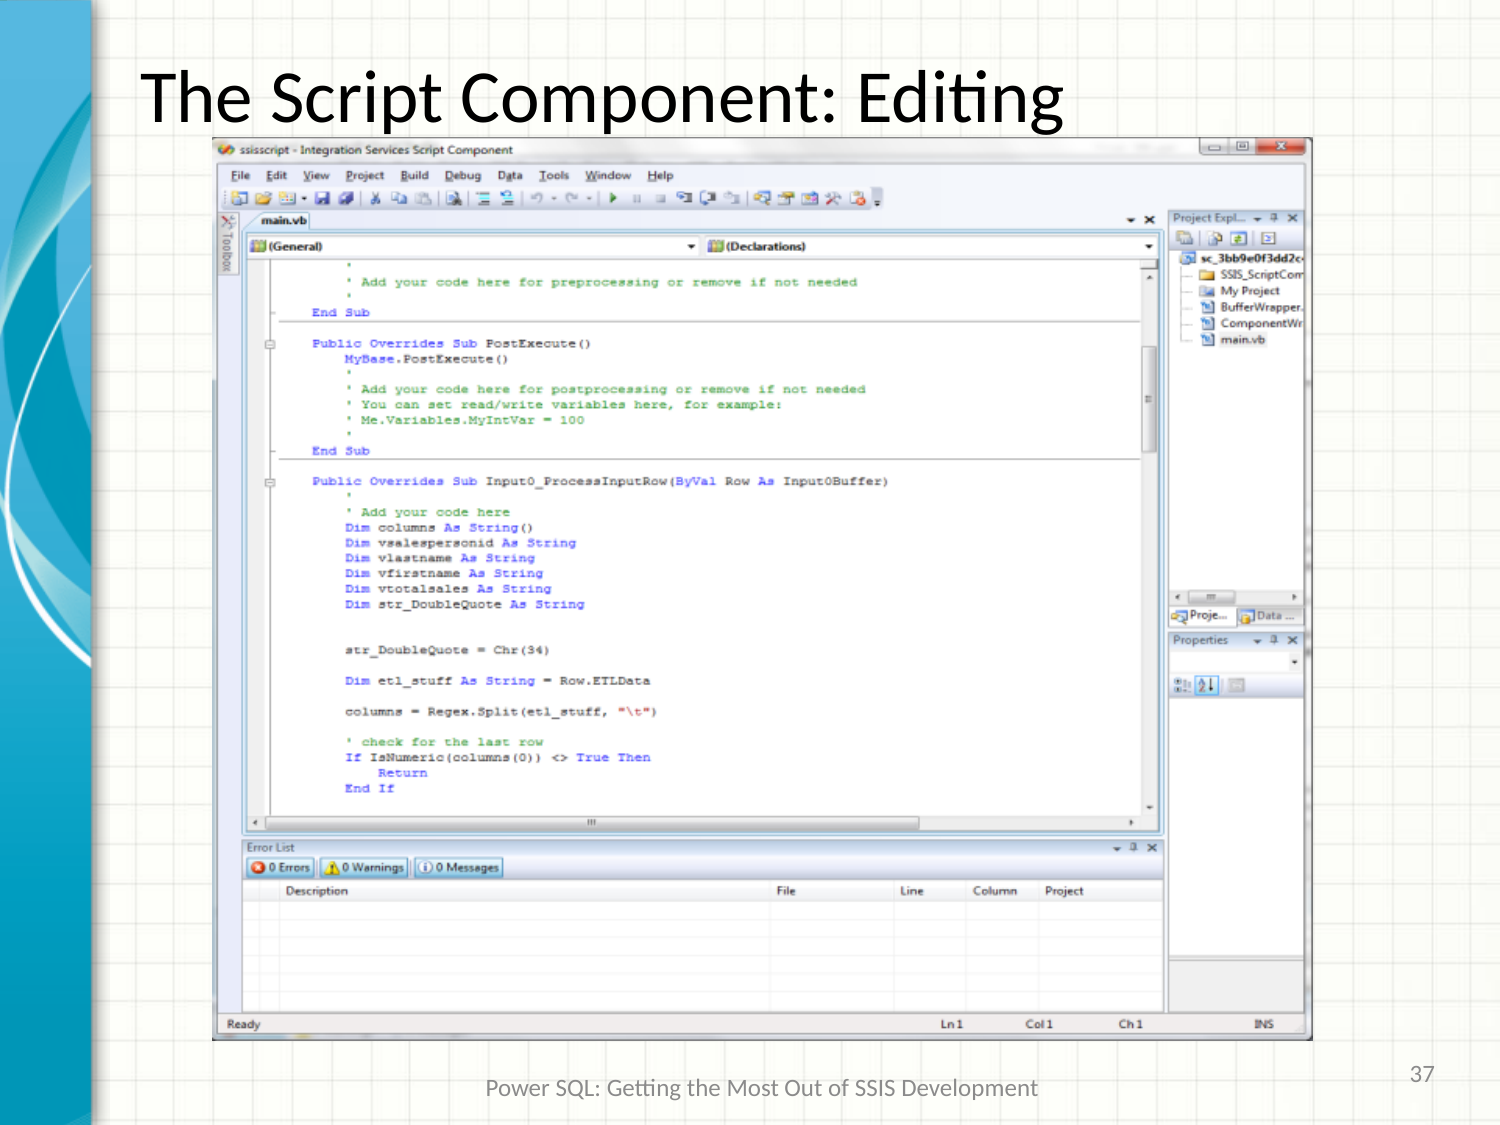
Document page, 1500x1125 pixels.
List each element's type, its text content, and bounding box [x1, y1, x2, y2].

picture [0, 0, 1500, 1125]
slide_number 37 [1100, 1042, 1450, 1103]
title The Script Component: Editing [125, 22, 1450, 163]
footer Power SQL: Getting the Most Out of SSIS Development [412, 1056, 1113, 1117]
